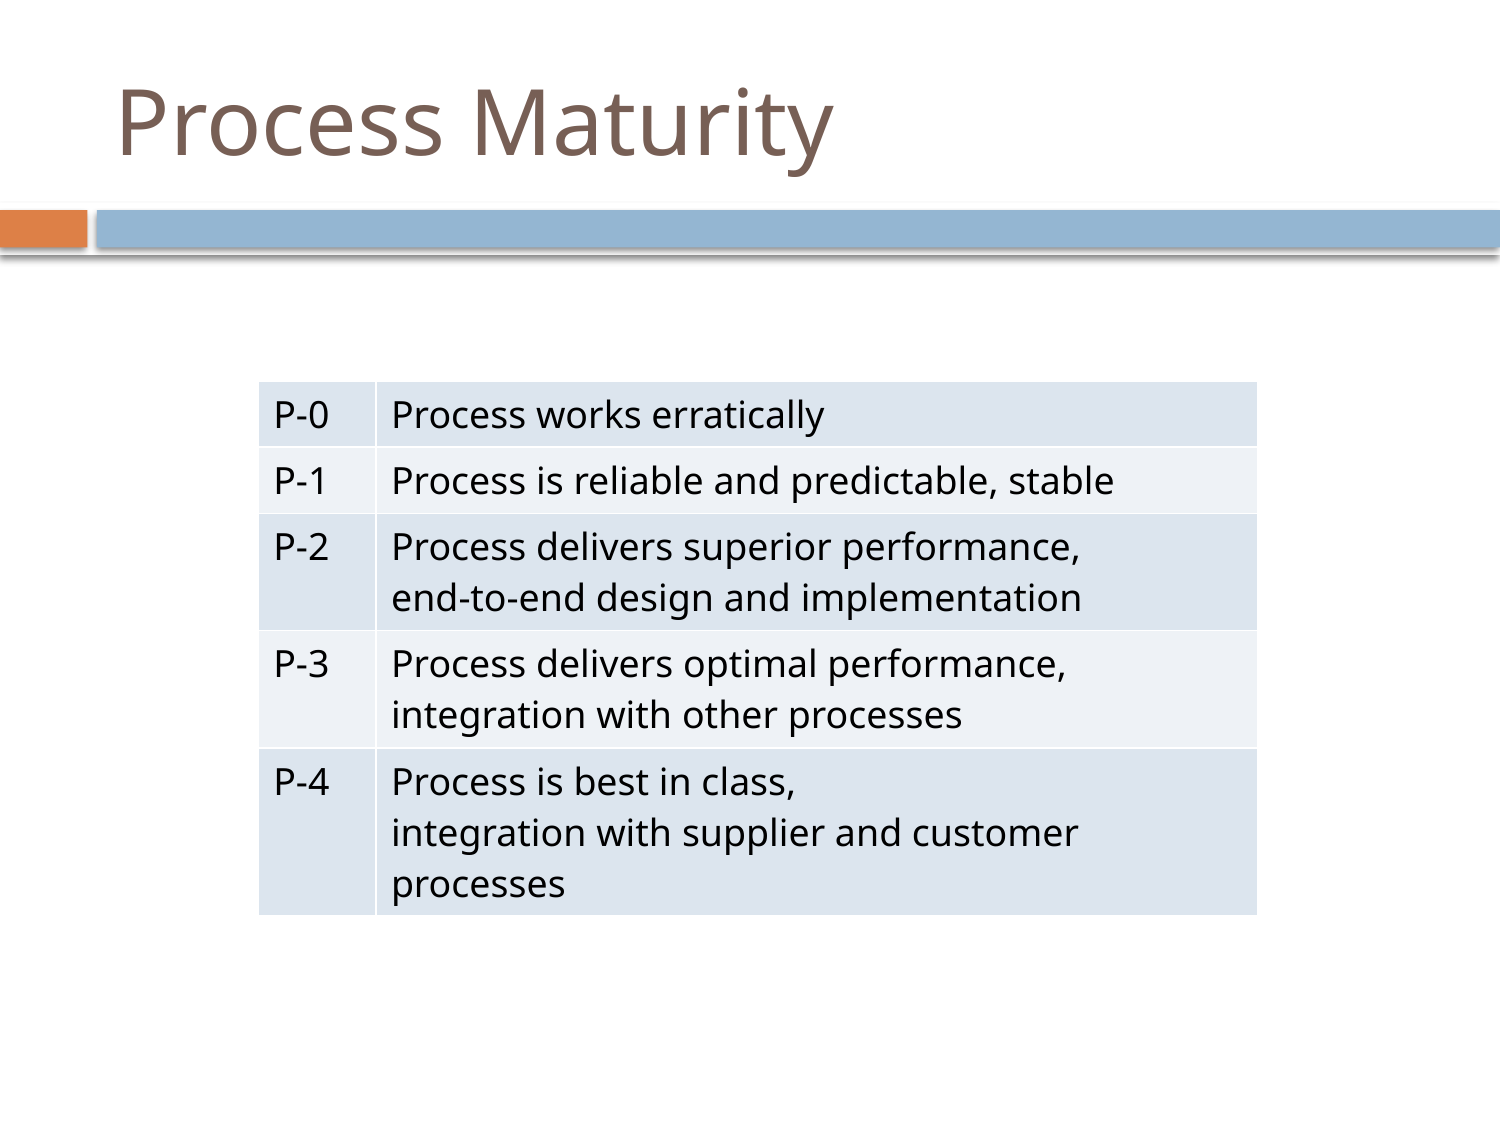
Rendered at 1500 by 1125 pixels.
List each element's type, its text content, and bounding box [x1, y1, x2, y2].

title Process Maturity [99, 37, 1438, 200]
table_cell P-2 [259, 514, 375, 630]
table_cell P-4 [259, 749, 375, 915]
table_cell Process is reliable and predictable, stable [377, 448, 1257, 513]
table_cell P-1 [259, 448, 375, 513]
table_header P-0 [259, 382, 375, 446]
table_cell Process delivers optimal performance, integration with other processes [377, 631, 1257, 747]
table_cell Process delivers superior performance, end-to-end design and implementation [377, 514, 1257, 630]
table_cell P-3 [259, 631, 375, 747]
table_header Process works erratically [377, 382, 1257, 446]
table_cell Process is best in class, integration with supplier and customer processes [377, 749, 1257, 915]
